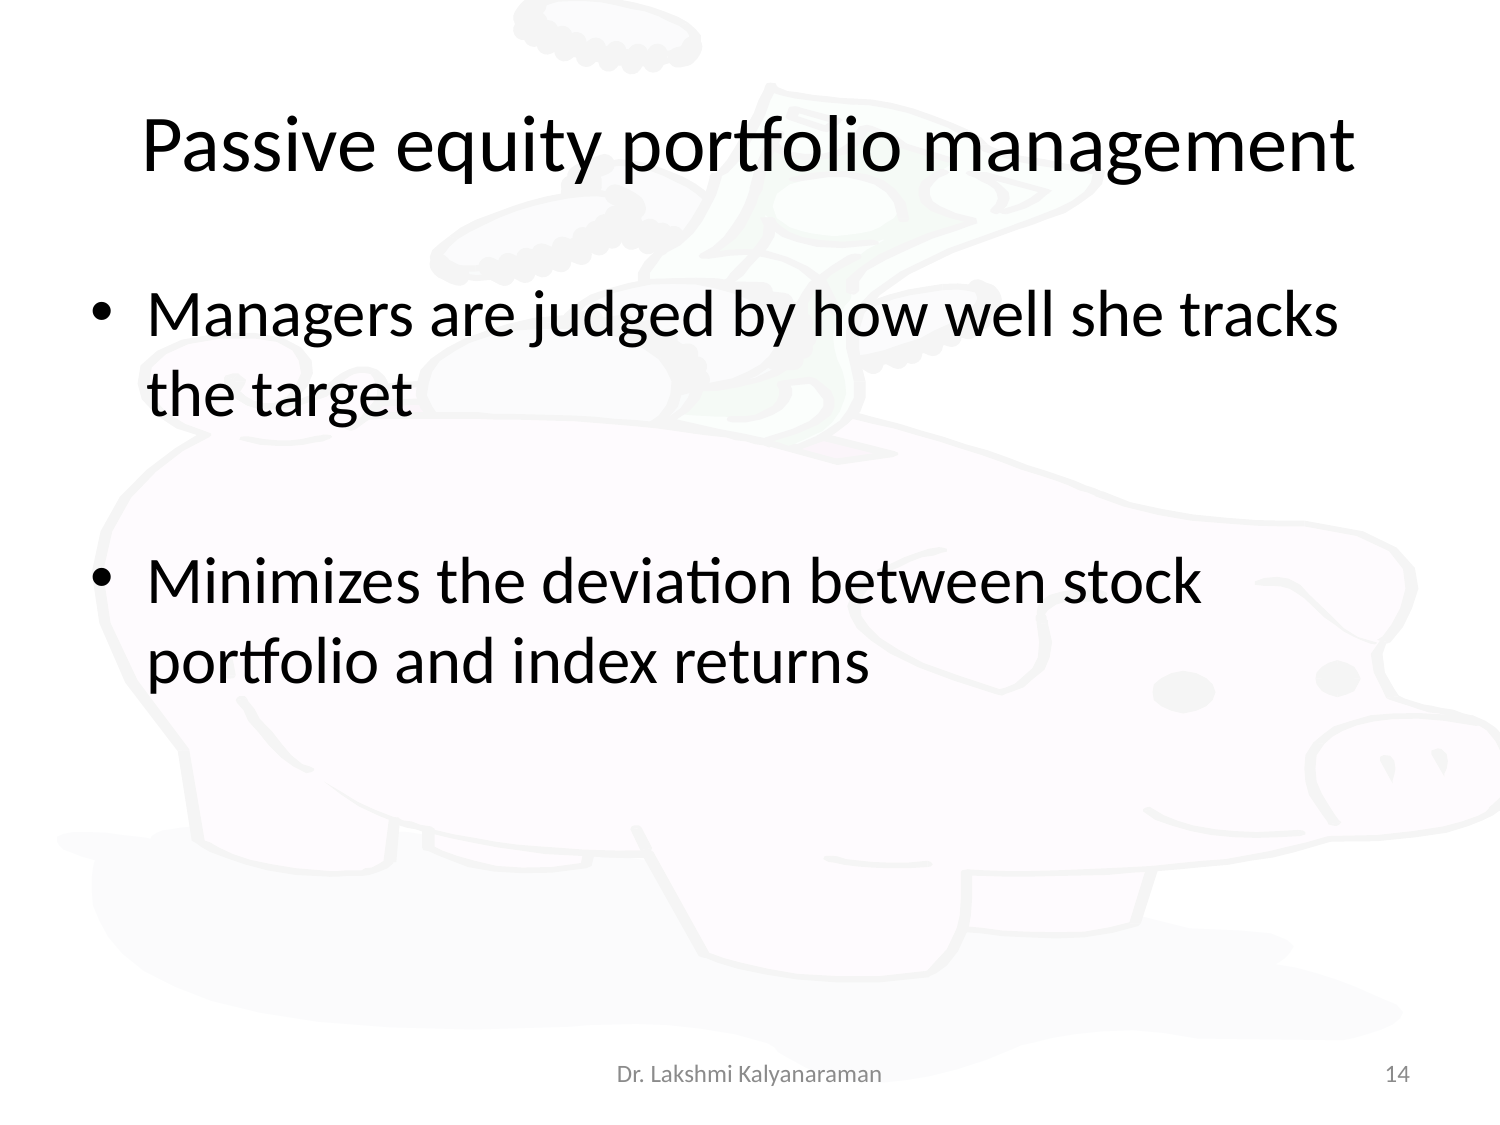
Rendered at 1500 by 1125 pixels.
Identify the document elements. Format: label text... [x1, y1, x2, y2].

footer Dr. Lakshmi Kalyanaraman [512, 1042, 988, 1103]
title Passive equity portfolio management [75, 45, 1425, 233]
slide_number 14 [1074, 1042, 1425, 1103]
list Managers are judged by how well she tracks the target Minimizes the deviation between stock portfolio and index returns [75, 262, 1425, 1005]
